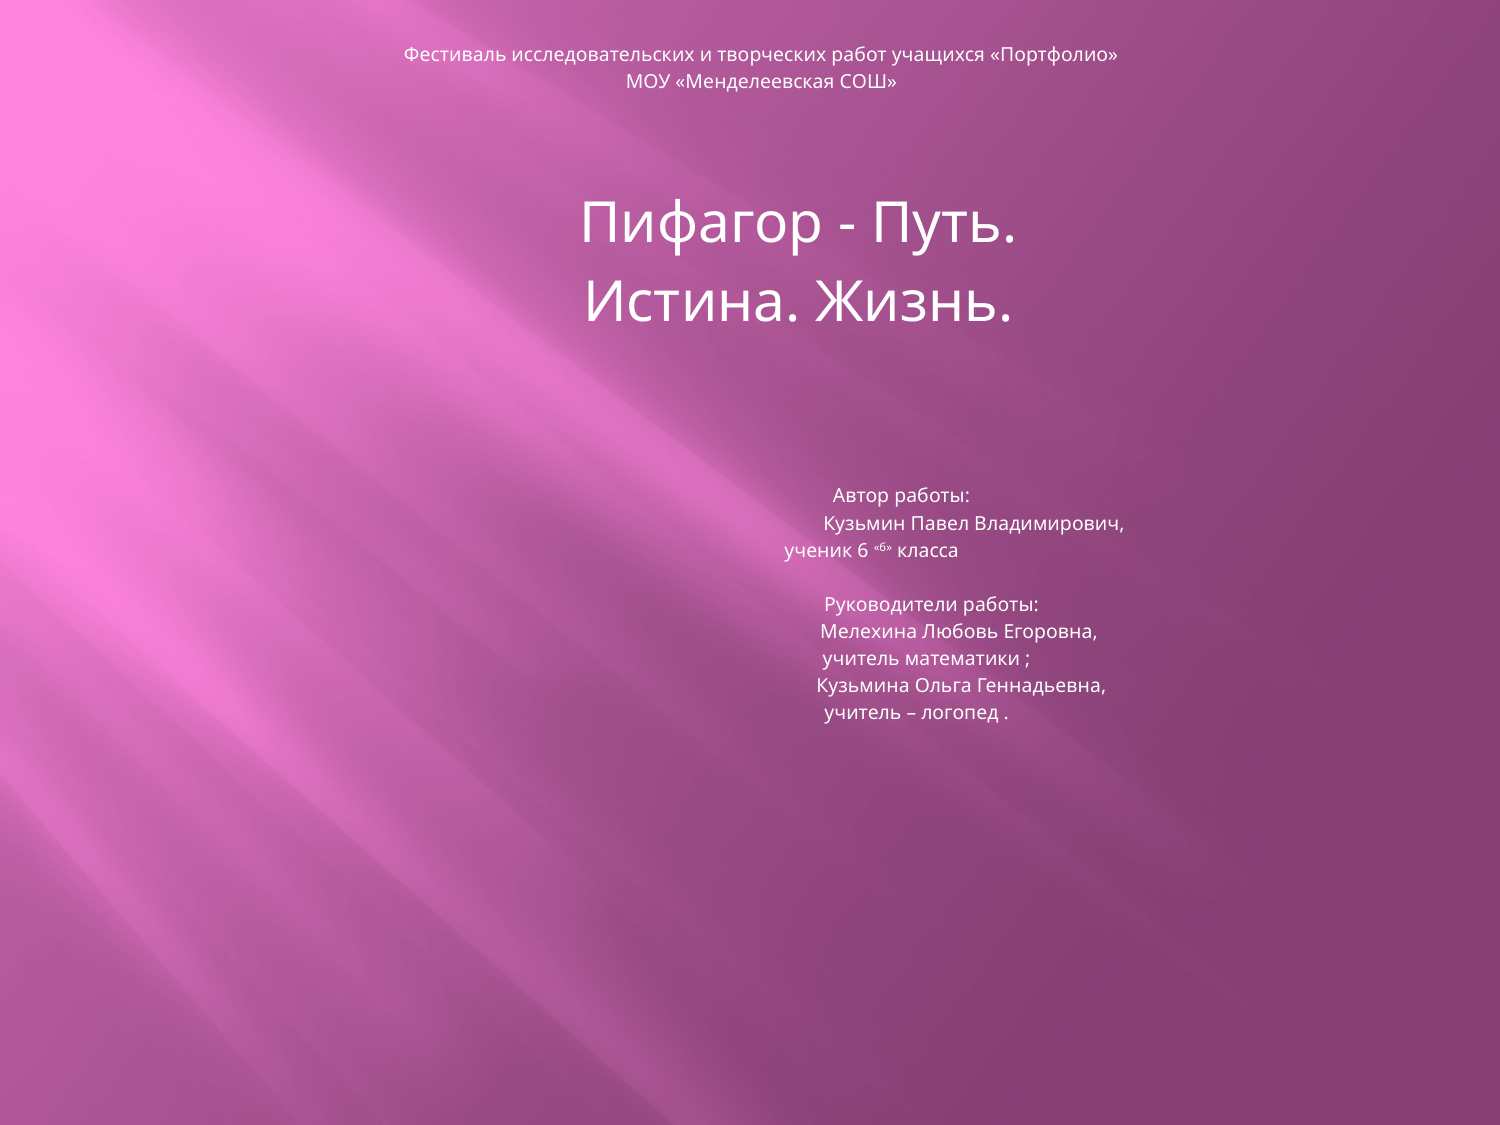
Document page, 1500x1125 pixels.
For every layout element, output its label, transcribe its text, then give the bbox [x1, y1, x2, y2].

subtitle Фестиваль исследовательских и творческих работ учащихся «Портфолио» МОУ «Менделеевская СОШ» Пифагор - Путь. Истина. Жизнь. Автор работы: Кузьмин Павел Владимирович, ученик 6 «б» класса Руководители работы: Мелехина Любовь Егоровна, учитель математики ; Кузьмина Ольга Геннадьевна, учитель – логопед . [199, 35, 1325, 950]
